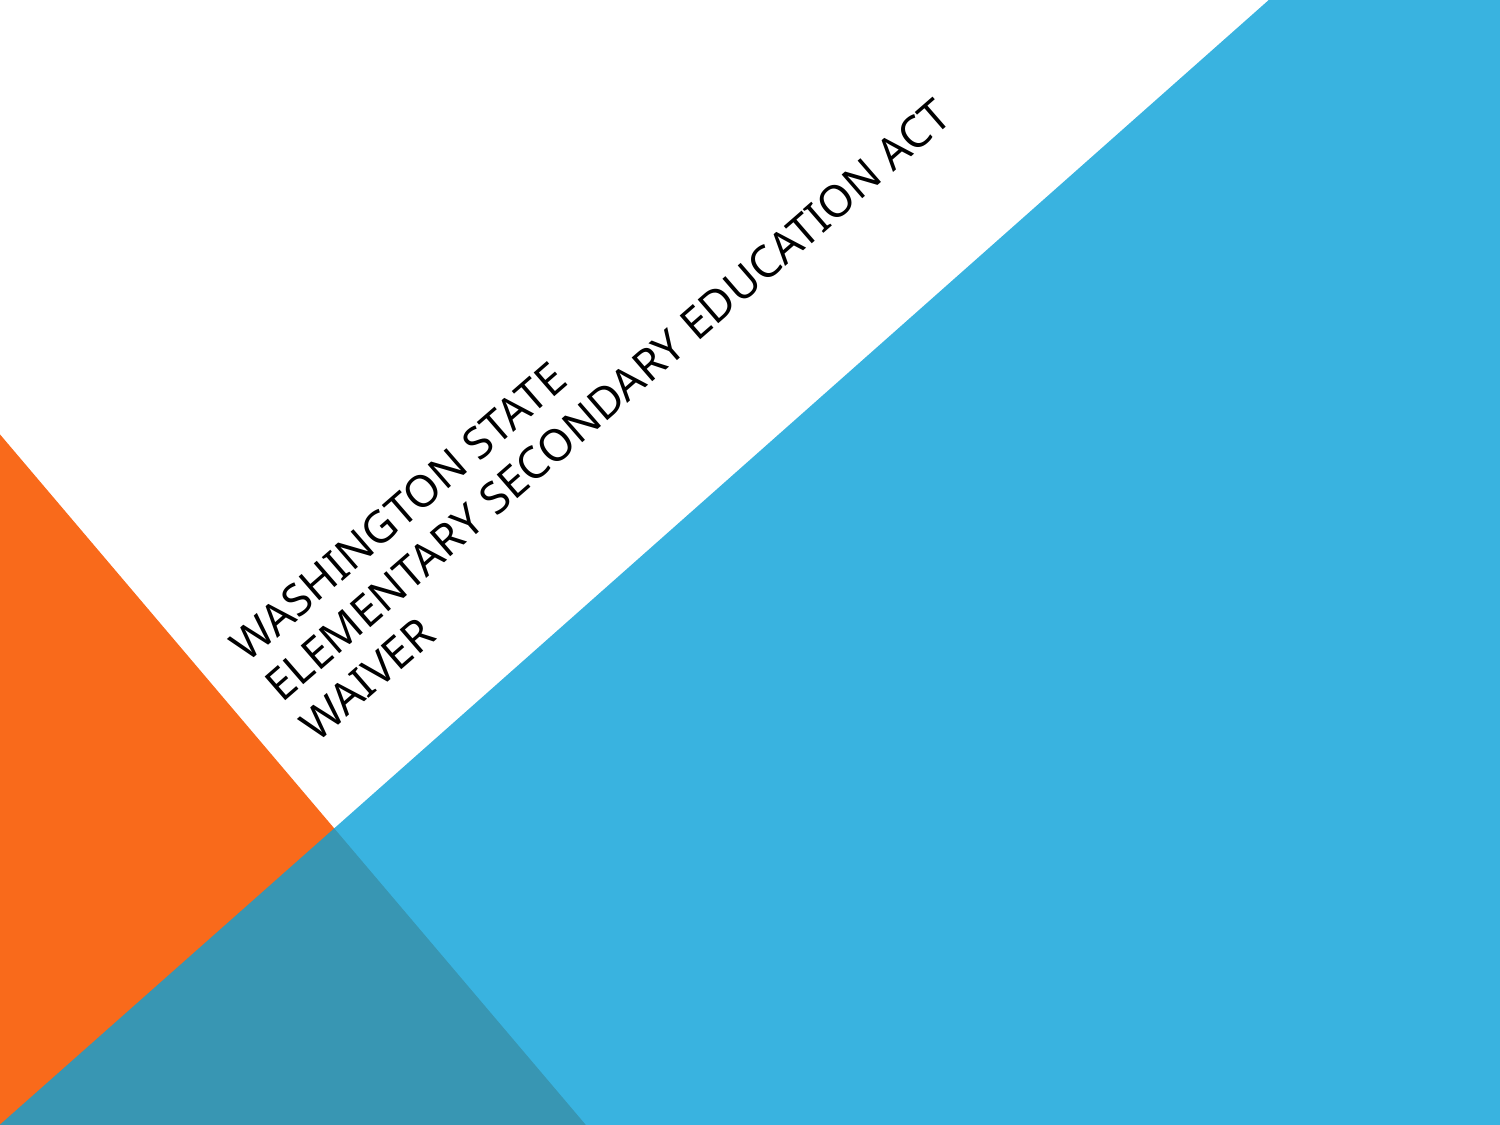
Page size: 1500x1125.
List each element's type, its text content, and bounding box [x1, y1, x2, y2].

title Washington State Elementary Secondary Education Act Waiver [182, 4, 1012, 762]
